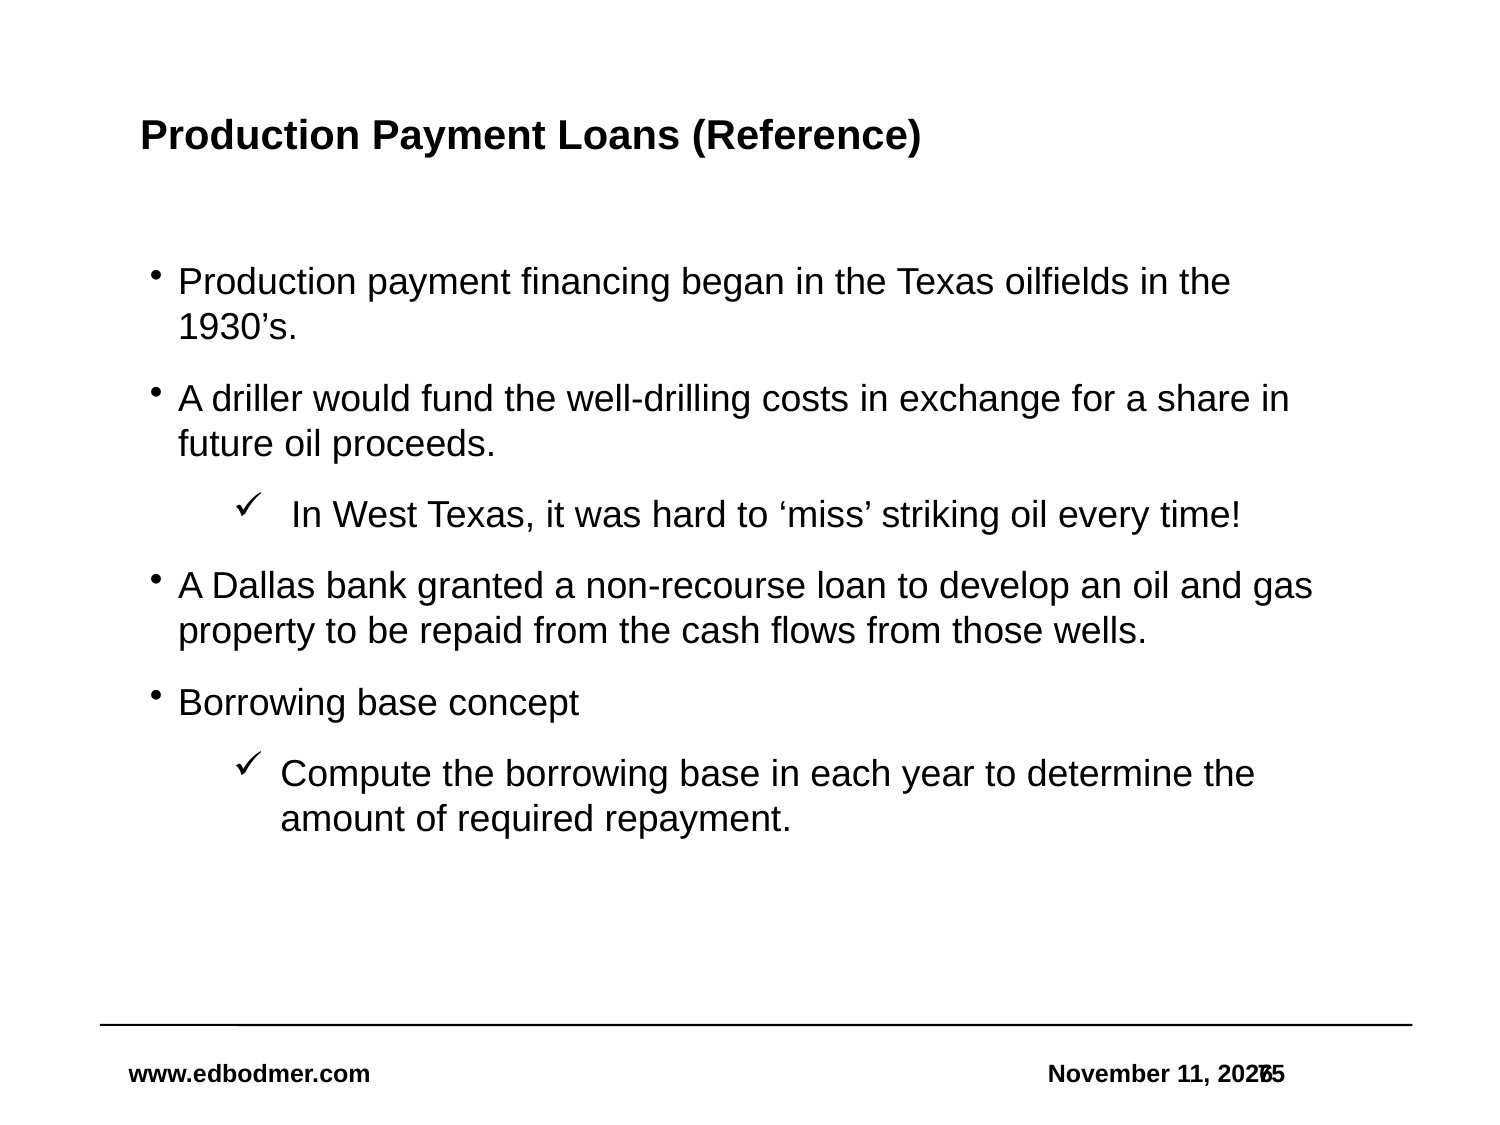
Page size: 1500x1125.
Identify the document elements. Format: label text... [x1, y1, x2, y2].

title Production Payment Loans (Reference) [124, 99, 1288, 226]
list Production payment financing began in the Texas oilfields in the 1930’s. A driller would fund the well-drilling costs in exchange for a share in future oil proceeds. In West Texas, it was hard to ‘miss’ striking oil every time! A Dallas bank granted a non-recourse loan to develop an oil and gas property to be repaid from the cash flows from those wells. Borrowing base concept Compute the borrowing base in each year to determine the amount of required repayment. [124, 249, 1376, 1001]
